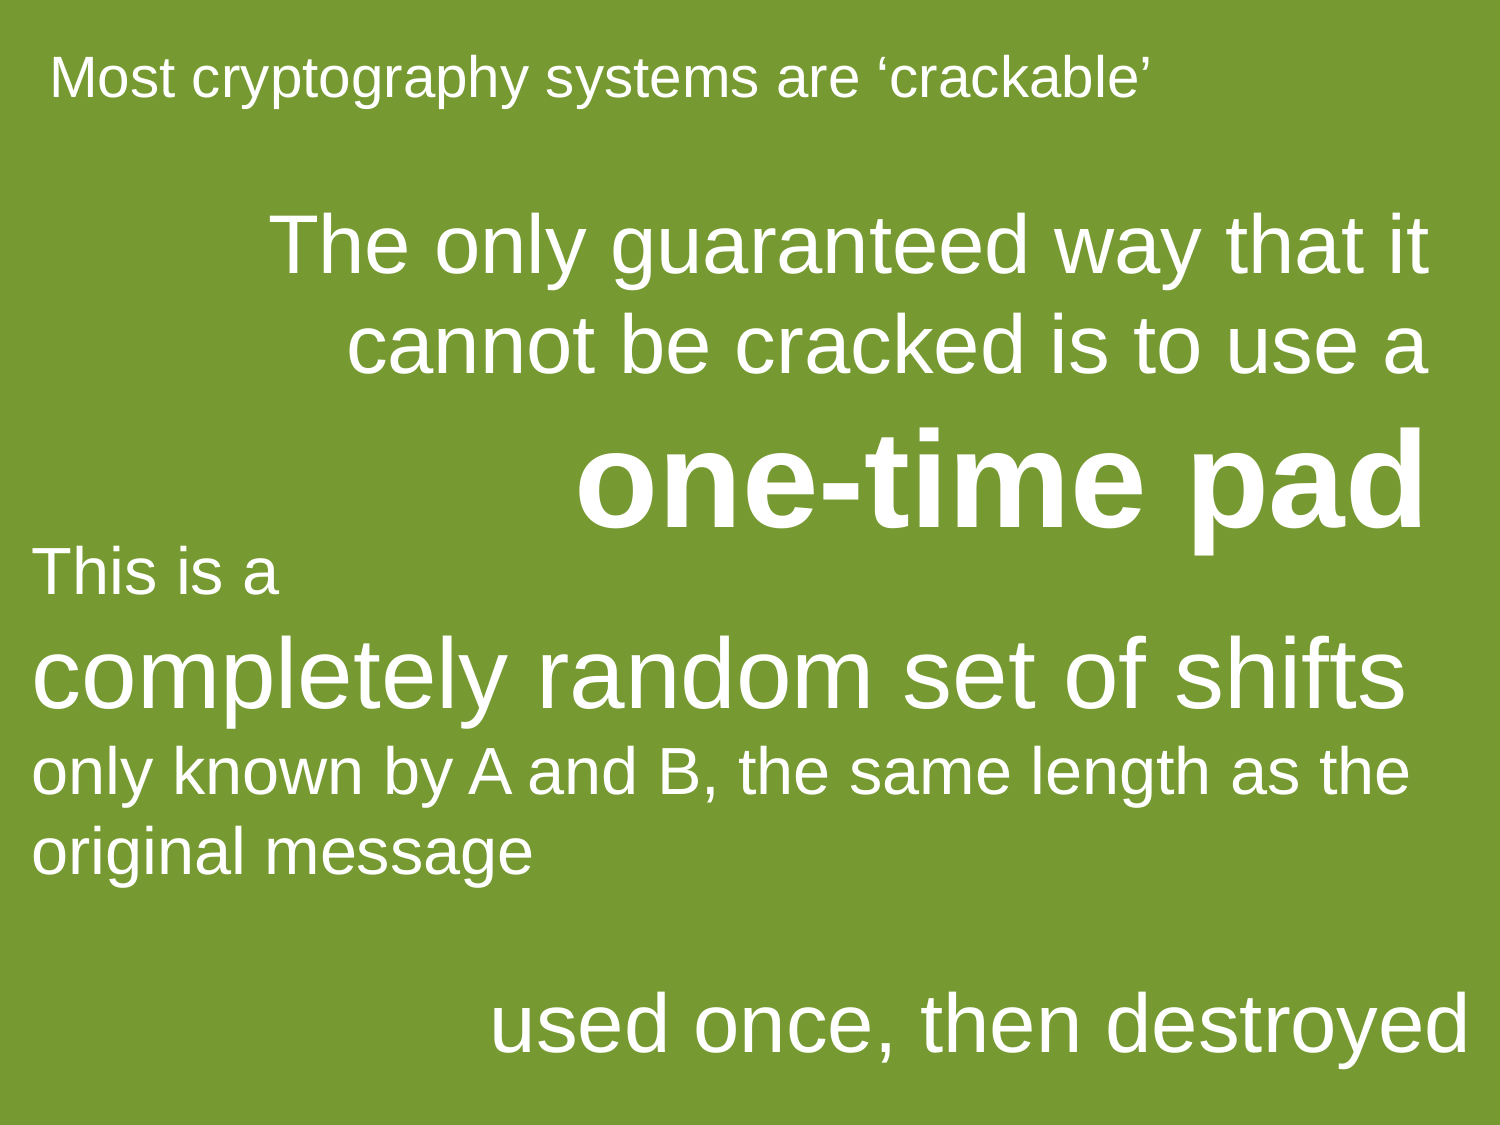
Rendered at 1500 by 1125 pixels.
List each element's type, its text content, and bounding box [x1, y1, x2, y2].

text_box used once, then destroyed [405, 969, 1472, 1125]
title Most cryptography systems are ‘crackable’ [49, 38, 1449, 191]
text_box This is a completely random set of shifts only known by A and B, the same length as the original message [31, 528, 1500, 989]
text_box The only guaranteed way that it cannot be cracked is to use a one-time pad [206, 190, 1431, 528]
